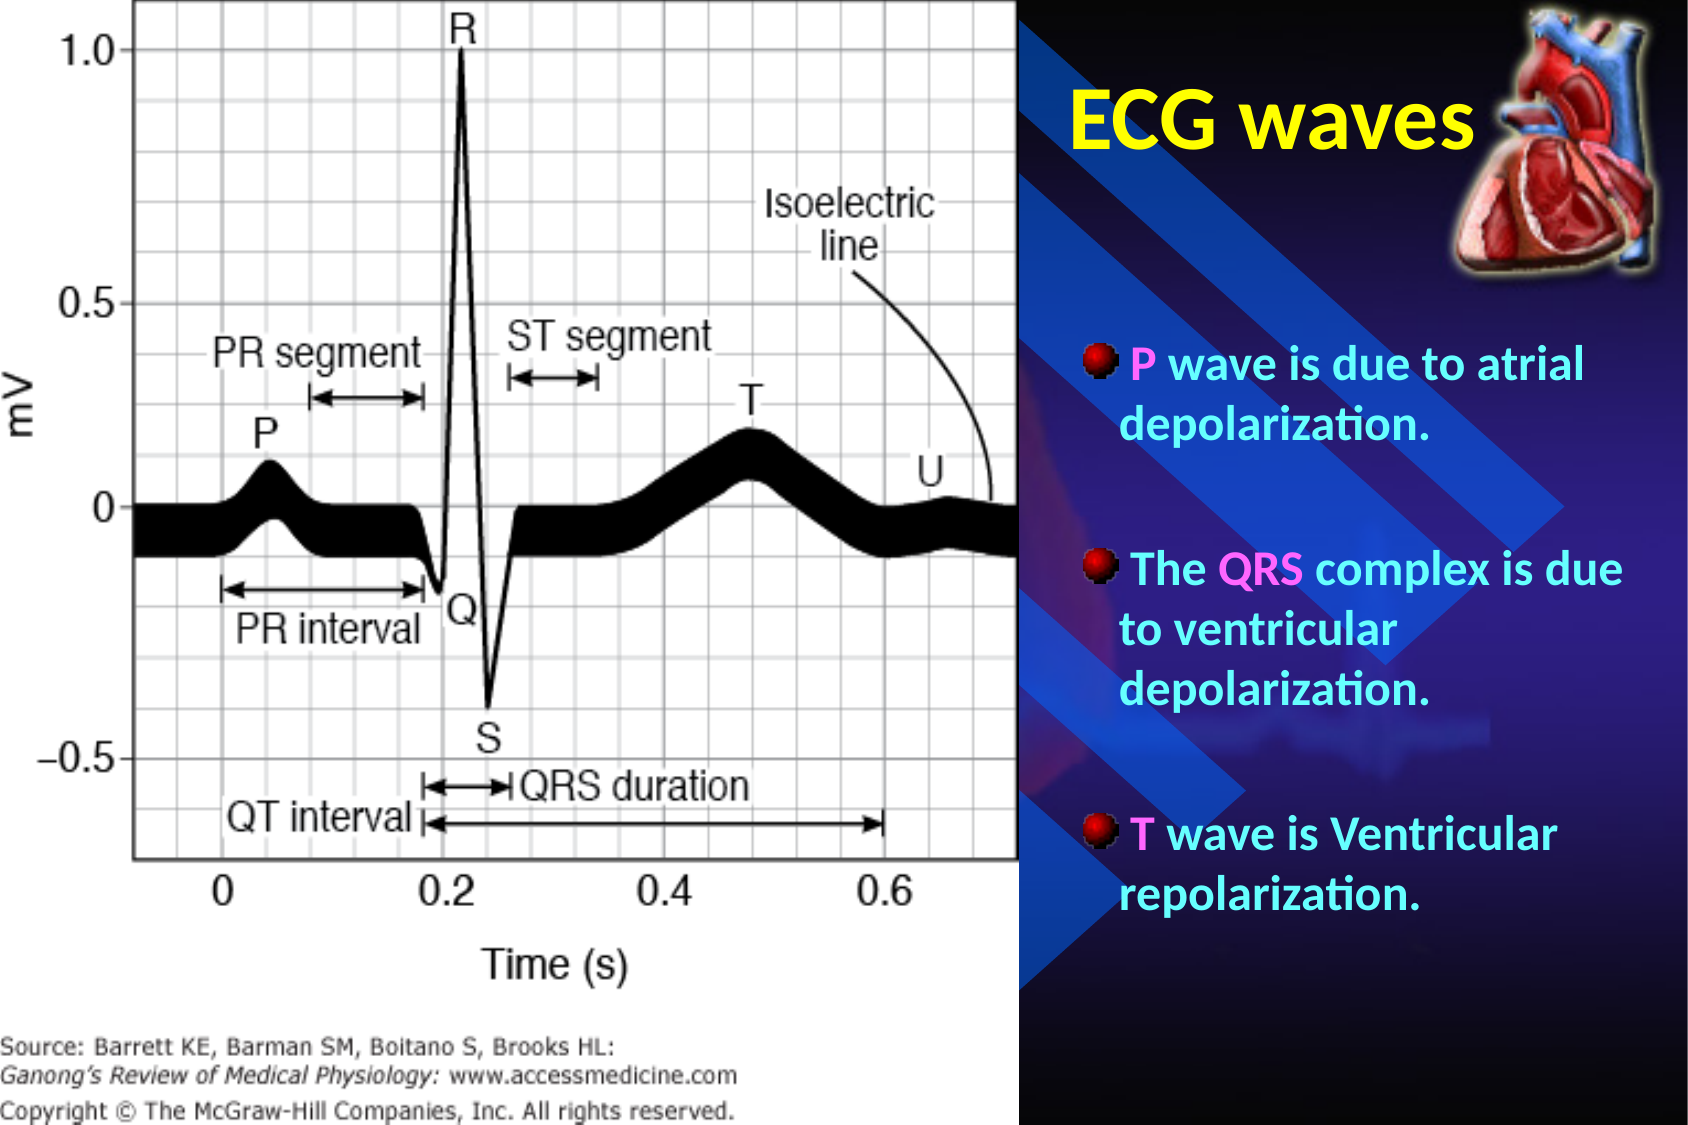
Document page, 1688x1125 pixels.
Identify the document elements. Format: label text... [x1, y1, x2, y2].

picture [1083, 343, 1119, 379]
picture [1083, 813, 1119, 849]
text_box P wave is due to atrial depolarization. The QRS complex is due to ventricular depolarization. T wave is Ventricular repolarization. [1068, 323, 1682, 1014]
picture [0, 0, 1688, 1125]
text_box ECG waves [1023, 50, 1688, 175]
picture [1023, 175, 1255, 323]
picture [1083, 548, 1119, 584]
